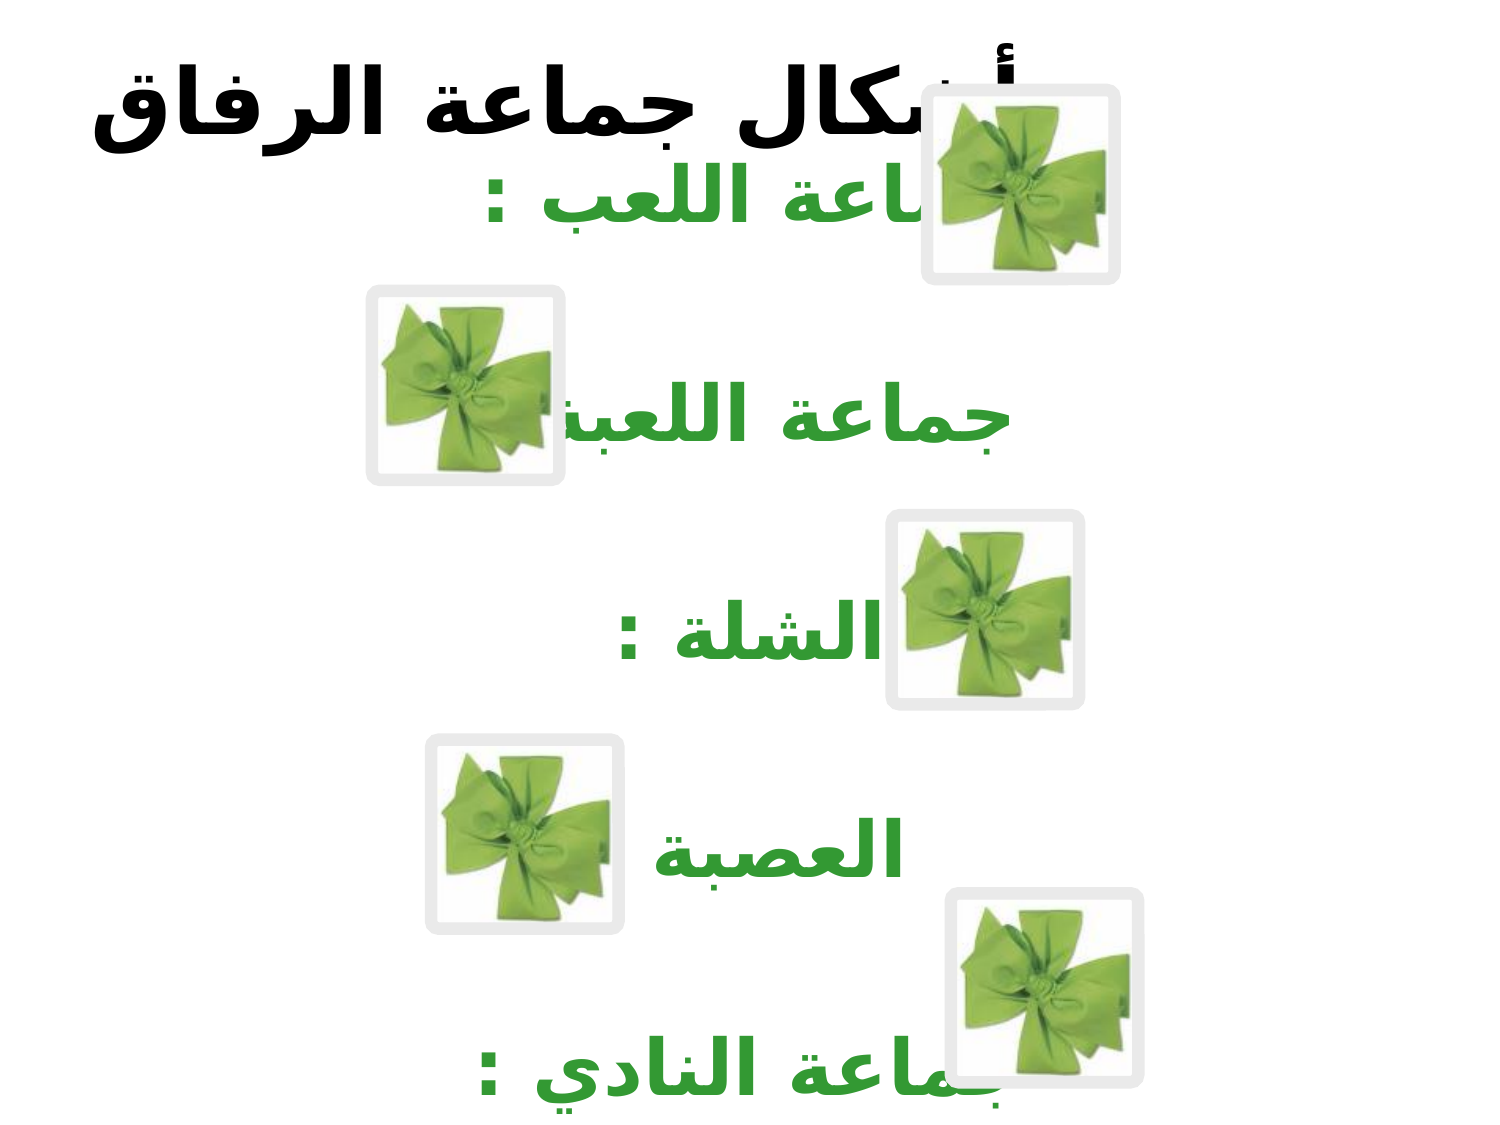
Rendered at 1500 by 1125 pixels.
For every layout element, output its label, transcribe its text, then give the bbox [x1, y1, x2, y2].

picture [926, 89, 1115, 280]
picture [430, 739, 619, 929]
picture [891, 514, 1080, 705]
title أشكال جماعة الرفاق [74, 0, 1426, 136]
picture [950, 893, 1139, 1083]
list جماعة اللعب : جماعة اللعبة : الشلة : العصبة : جماعة النادي : [74, 136, 1426, 1125]
picture [371, 290, 560, 481]
